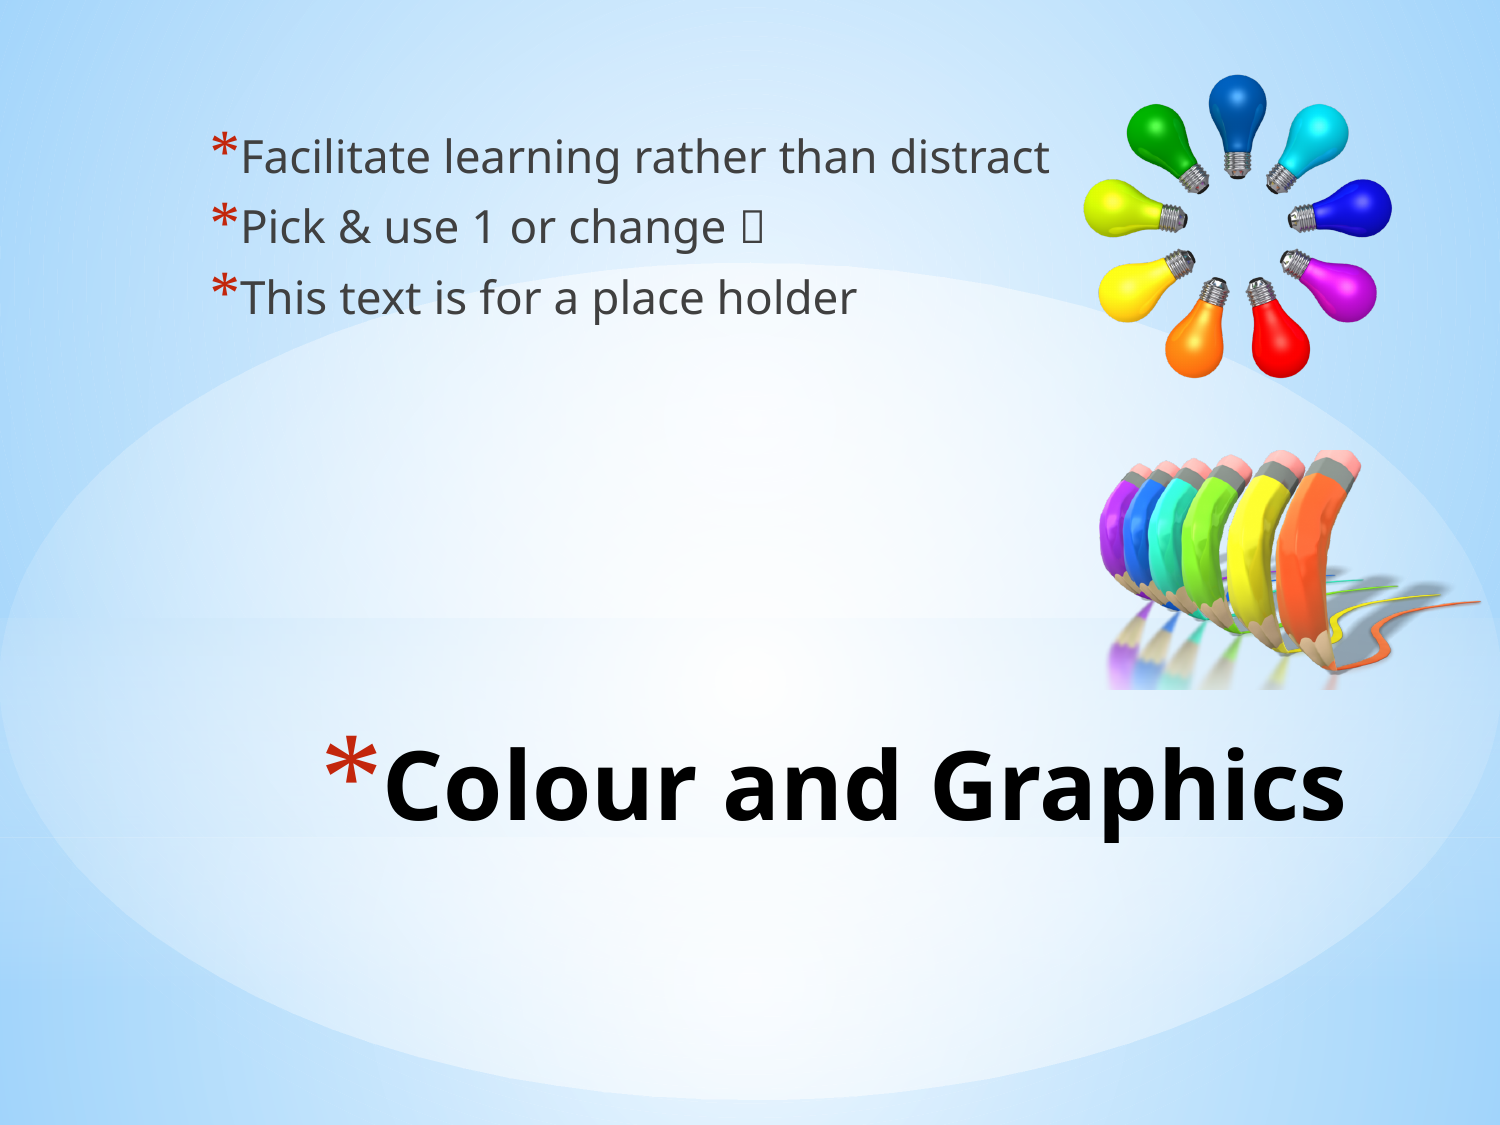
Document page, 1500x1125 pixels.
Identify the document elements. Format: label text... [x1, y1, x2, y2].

list Facilitate learning rather than distract Pick & use 1 or change  This text is for a place holder [187, 120, 1238, 690]
title Colour and Graphics [294, 717, 1363, 905]
picture [1071, 450, 1500, 691]
picture [1070, 62, 1405, 398]
